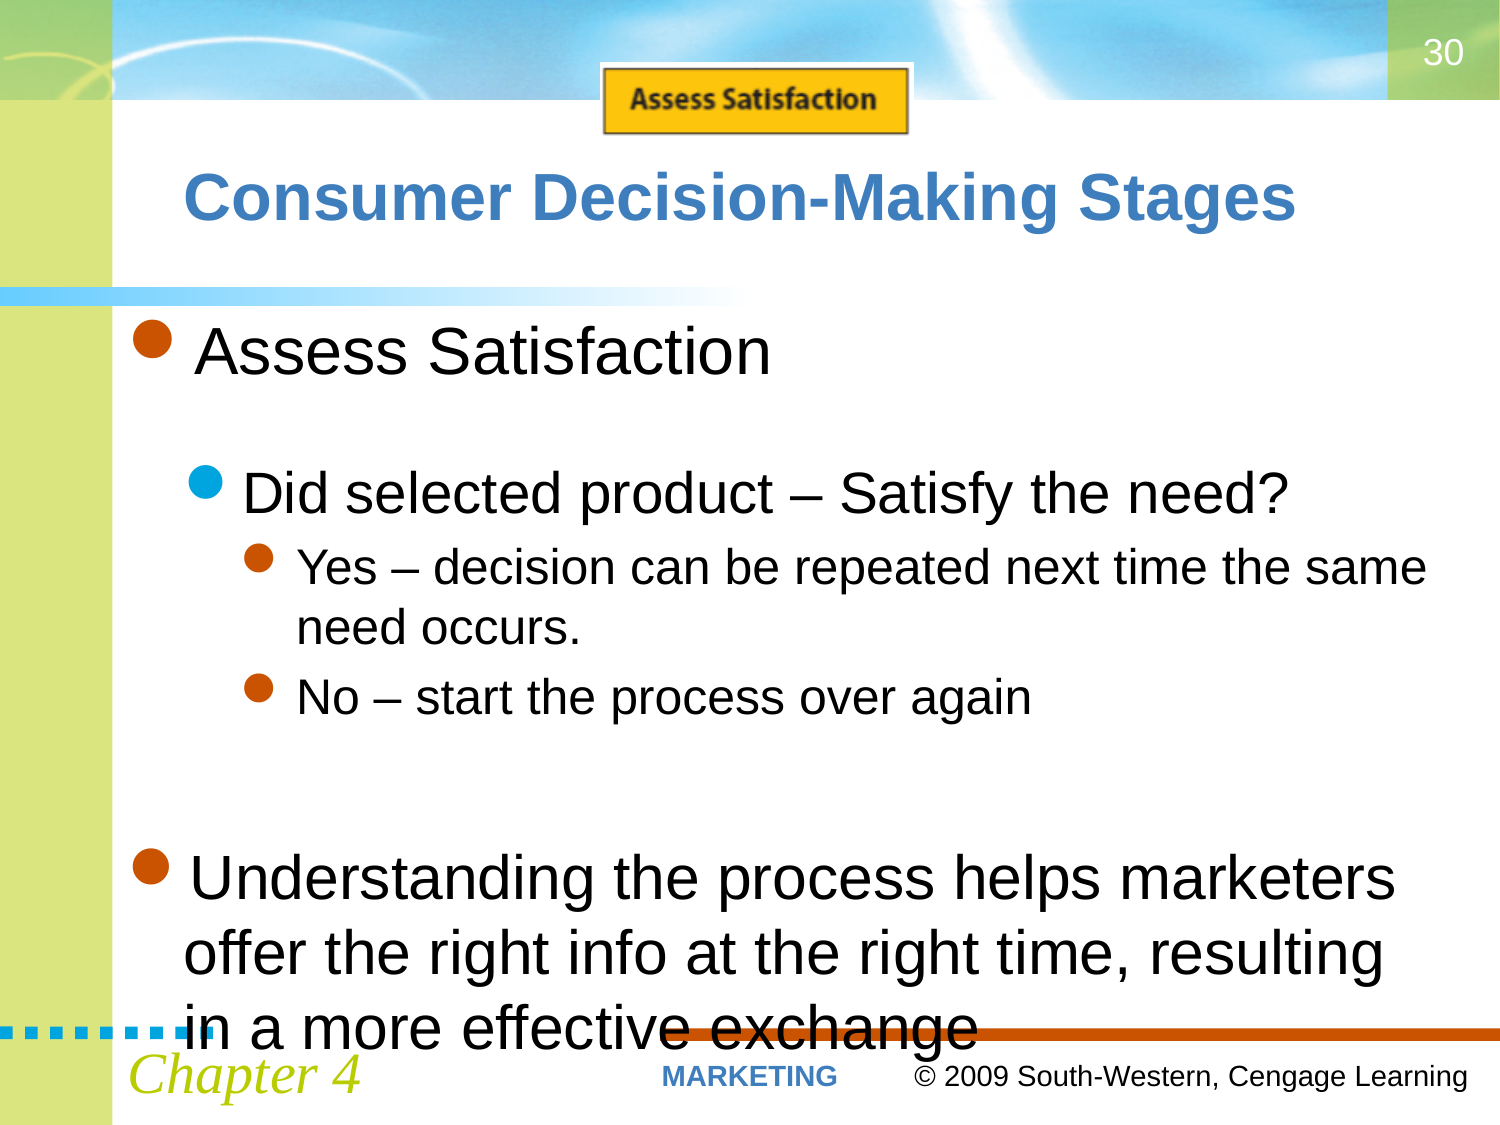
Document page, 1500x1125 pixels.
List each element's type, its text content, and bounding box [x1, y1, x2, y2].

list Assess Satisfaction Did selected product – Satisfy the need? Yes – decision can be repeated next time the same need occurs. No – start the process over again Understanding the process helps marketers offer the right info at the right time, resulting in a more effective exchange [112, 299, 1463, 1001]
picture [599, 62, 915, 140]
title Consumer Decision-Making Stages [112, 99, 1388, 288]
slide_number 30 [1387, 0, 1500, 101]
footer Chapter 4 [112, 1012, 638, 1113]
